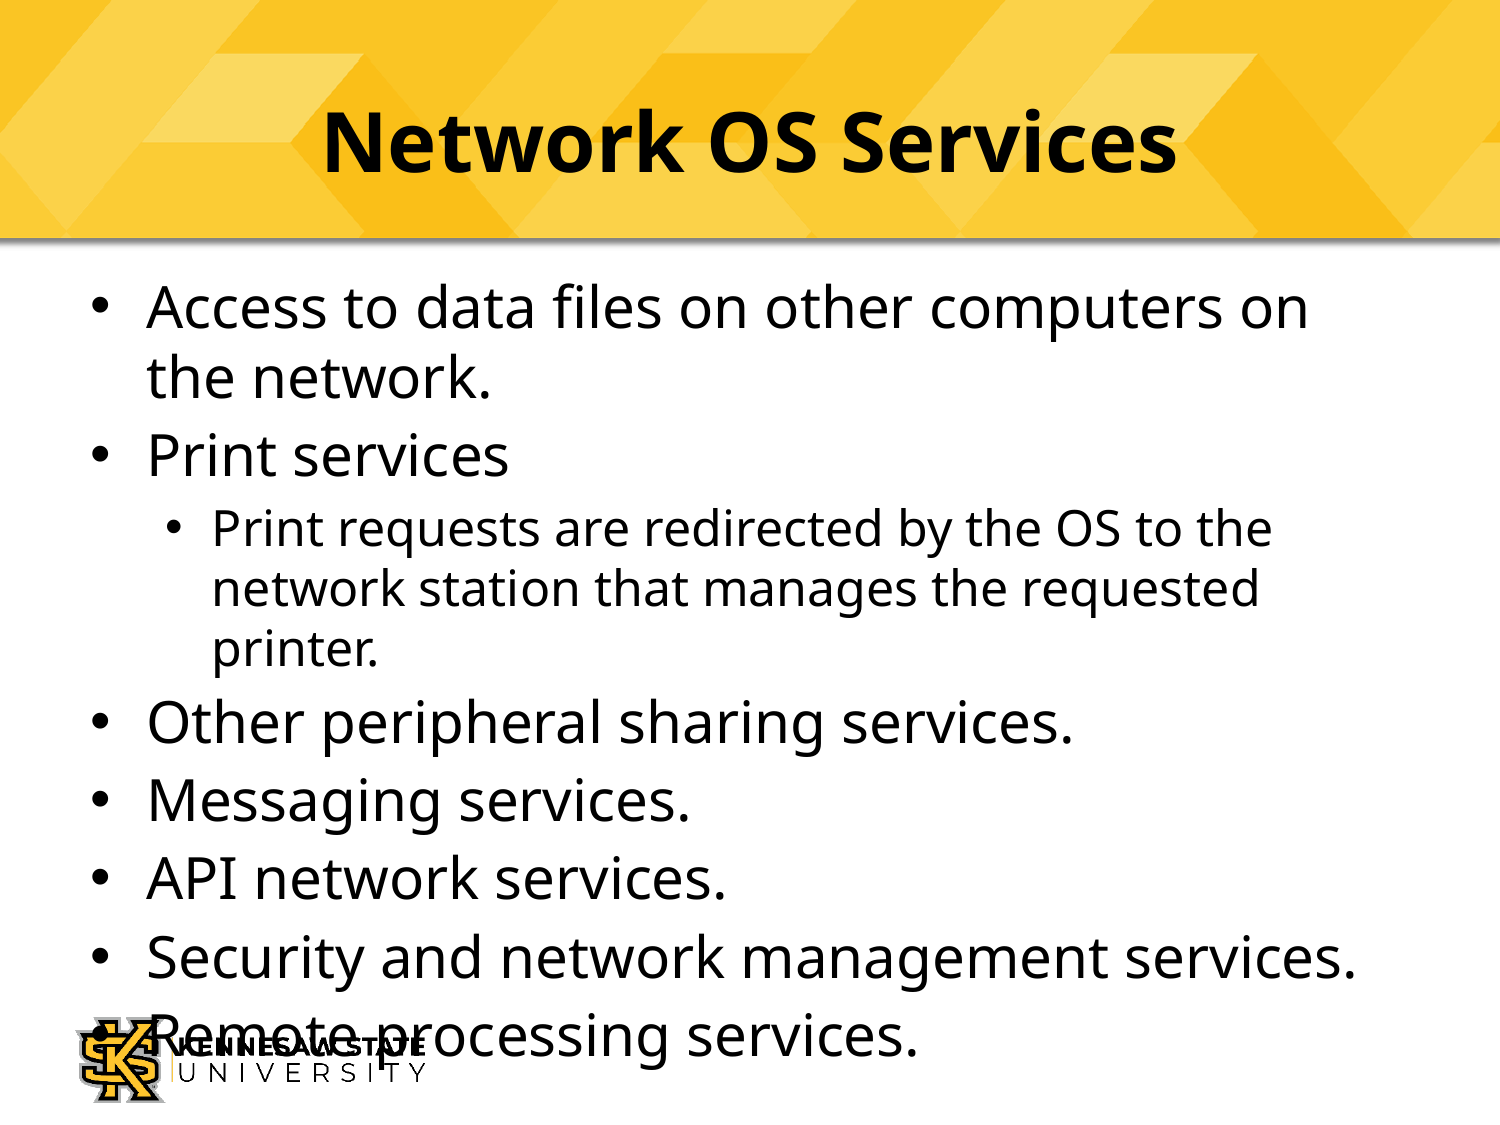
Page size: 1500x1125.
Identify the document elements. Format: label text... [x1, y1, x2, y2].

title Network OS Services [75, 45, 1425, 233]
picture [75, 1017, 425, 1103]
picture [0, 0, 1500, 251]
list Access to data files on other computers on the network. Print services Print requests are redirected by the OS to the network station that manages the requested printer. Other peripheral sharing services. Messaging services. API network services. Security and network management services. Remote processing services. [75, 262, 1425, 1005]
